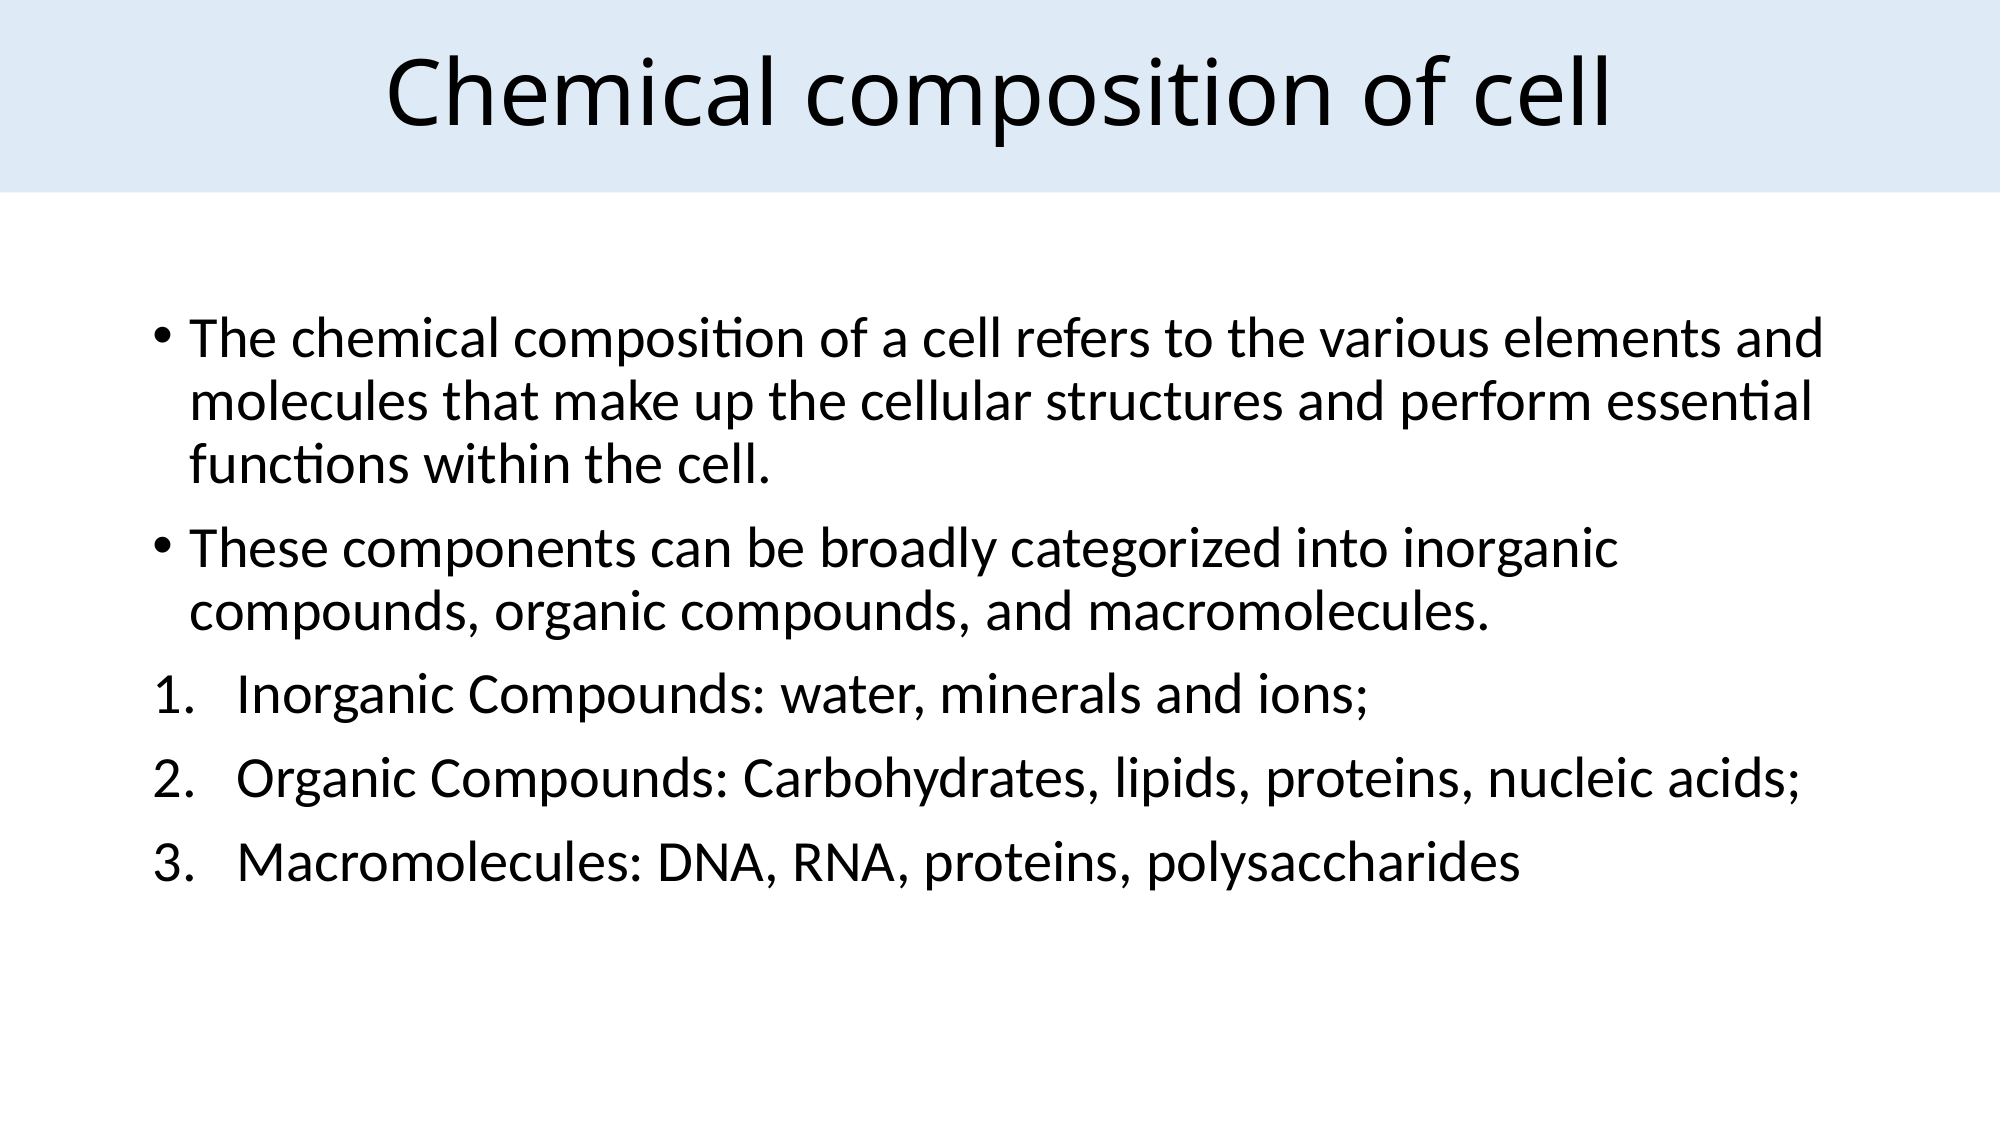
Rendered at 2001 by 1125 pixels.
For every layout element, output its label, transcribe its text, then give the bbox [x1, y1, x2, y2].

list The chemical composition of a cell refers to the various elements and molecules that make up the cellular structures and perform essential functions within the cell. These components can be broadly categorized into inorganic compounds, organic compounds, and macromolecules. Inorganic Compounds: water, minerals and ions; Organic Compounds: Carbohydrates, lipids, proteins, nucleic acids; Macromolecules: DNA, RNA, proteins, polysaccharides [137, 299, 1863, 1014]
title Chemical composition of cell [0, 0, 2000, 193]
